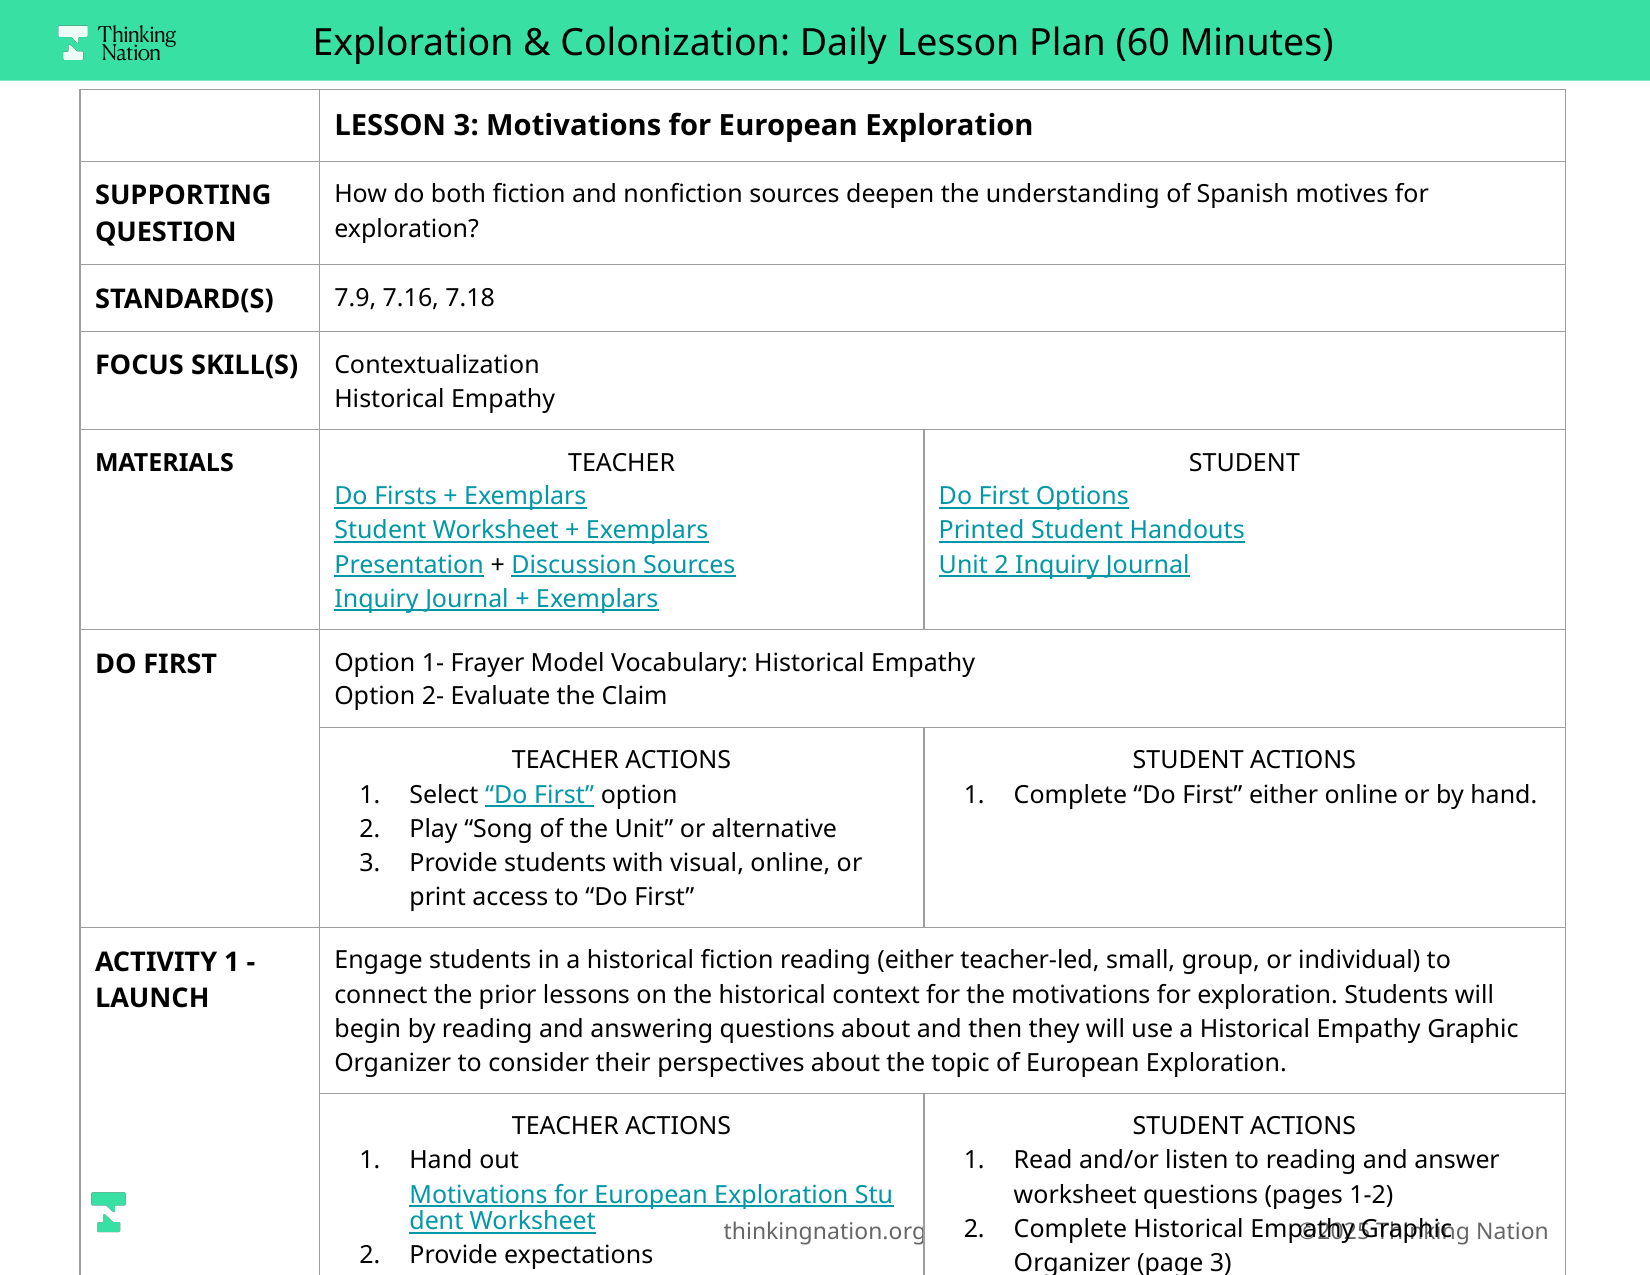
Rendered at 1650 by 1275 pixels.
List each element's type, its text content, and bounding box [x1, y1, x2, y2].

table_cell SUPPORTING QUESTION [81, 162, 319, 264]
table_cell Contextualization Historical Empathy [320, 332, 1565, 429]
table_cell TEACHER ACTIONS Hand out Motivations for European Exploration Student Worksheet Provide expectations Guide students through pages 1-3 [320, 1094, 923, 1275]
table_header [81, 90, 319, 161]
table_cell How do both fiction and nonfiction sources deepen the understanding of Spanish motives for exploration? [320, 162, 1565, 264]
table_cell FOCUS SKILL(S) [81, 332, 319, 429]
picture [80, 1184, 136, 1240]
table_cell STUDENT Do First Options Printed Student Handouts Unit 2 Inquiry Journal [925, 430, 1565, 629]
table_cell ACTIVITY 1 - LAUNCH [81, 928, 319, 1275]
table_cell Option 1- Frayer Model Vocabulary: Historical Empathy Option 2- Evaluate the Claim [320, 630, 1565, 727]
table_cell TEACHER ACTIONS Select “Do First” option Play “Song of the Unit” or alternative Provide students with visual, online, or print access to “Do First” [320, 728, 923, 927]
table_header LESSON 3: Motivations for European Exploration [320, 90, 1565, 161]
text_box Exploration & Colonization: Daily Lesson Plan (60 Minutes) [0, 0, 1650, 81]
table_cell STANDARD(S) [81, 265, 319, 331]
picture [45, 14, 180, 71]
table_cell STUDENT ACTIONS Read and/or listen to reading and answer worksheet questions (pages 1-2) Complete Historical Empathy Graphic Organizer (page 3) [925, 1094, 1565, 1275]
table_cell 7.9, 7.16, 7.18 [320, 265, 1565, 331]
table_cell MATERIALS [81, 430, 319, 629]
table_cell STUDENT ACTIONS Complete “Do First” either online or by hand. [925, 728, 1565, 927]
table_cell TEACHER Do Firsts + Exemplars Student Worksheet + Exemplars Presentation + Discussion Sources Inquiry Journal + Exemplars [320, 430, 923, 629]
table_cell Engage students in a historical fiction reading (either teacher-led, small, group, or individual) to connect the prior lessons on the historical context for the motivations for exploration. Students will begin by reading and answering questions about and then they will use a Historical Empathy Graphic Organizer to consider their perspectives about the topic of European Exploration. [320, 928, 1565, 1093]
table_cell DO FIRST [81, 630, 319, 927]
